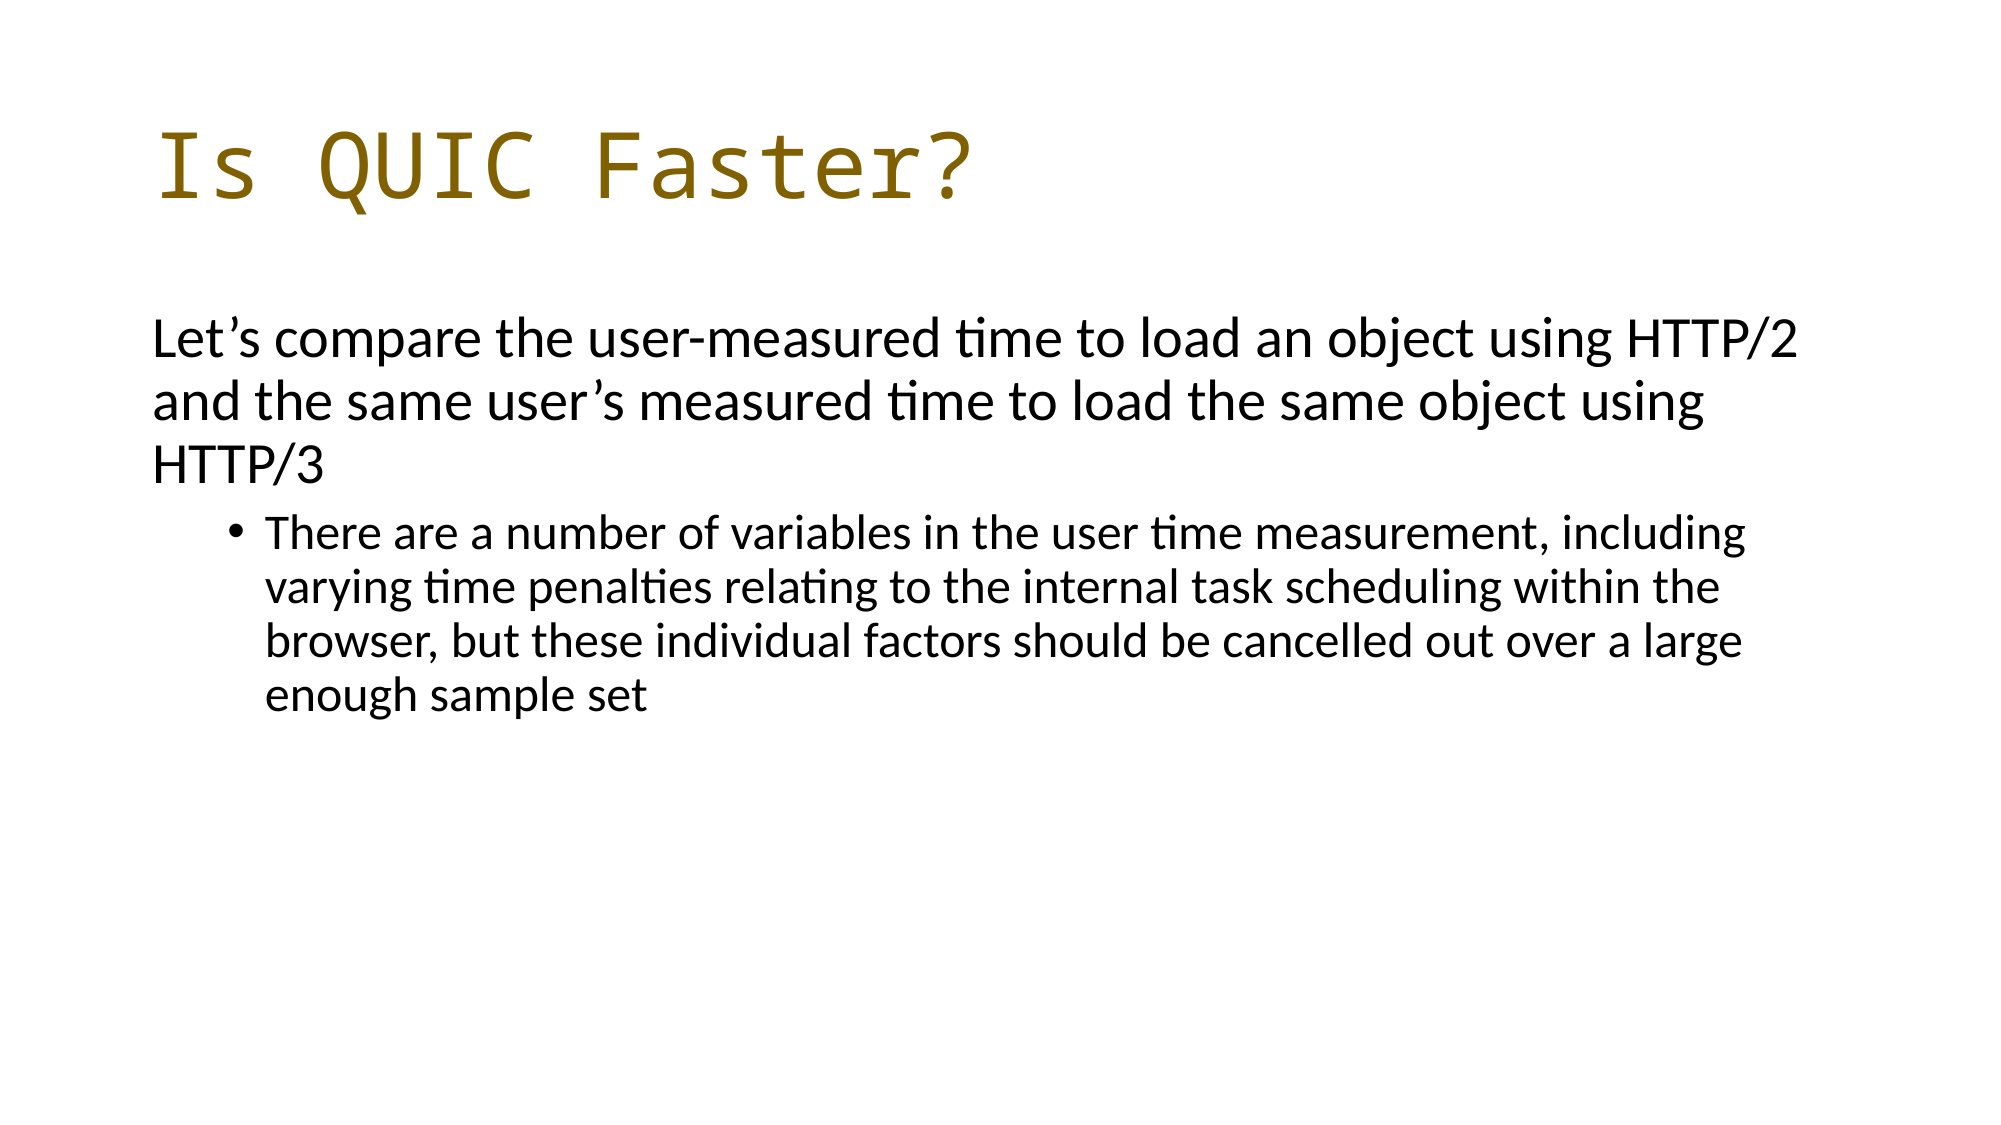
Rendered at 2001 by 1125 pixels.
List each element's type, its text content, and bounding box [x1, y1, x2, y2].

list Let’s compare the user-measured time to load an object using HTTP/2 and the same user’s measured time to load the same object using HTTP/3 There are a number of variables in the user time measurement, including varying time penalties relating to the internal task scheduling within the browser, but these individual factors should be cancelled out over a large enough sample set [137, 299, 1863, 1014]
title Is QUIC Faster? [137, 59, 1863, 278]
